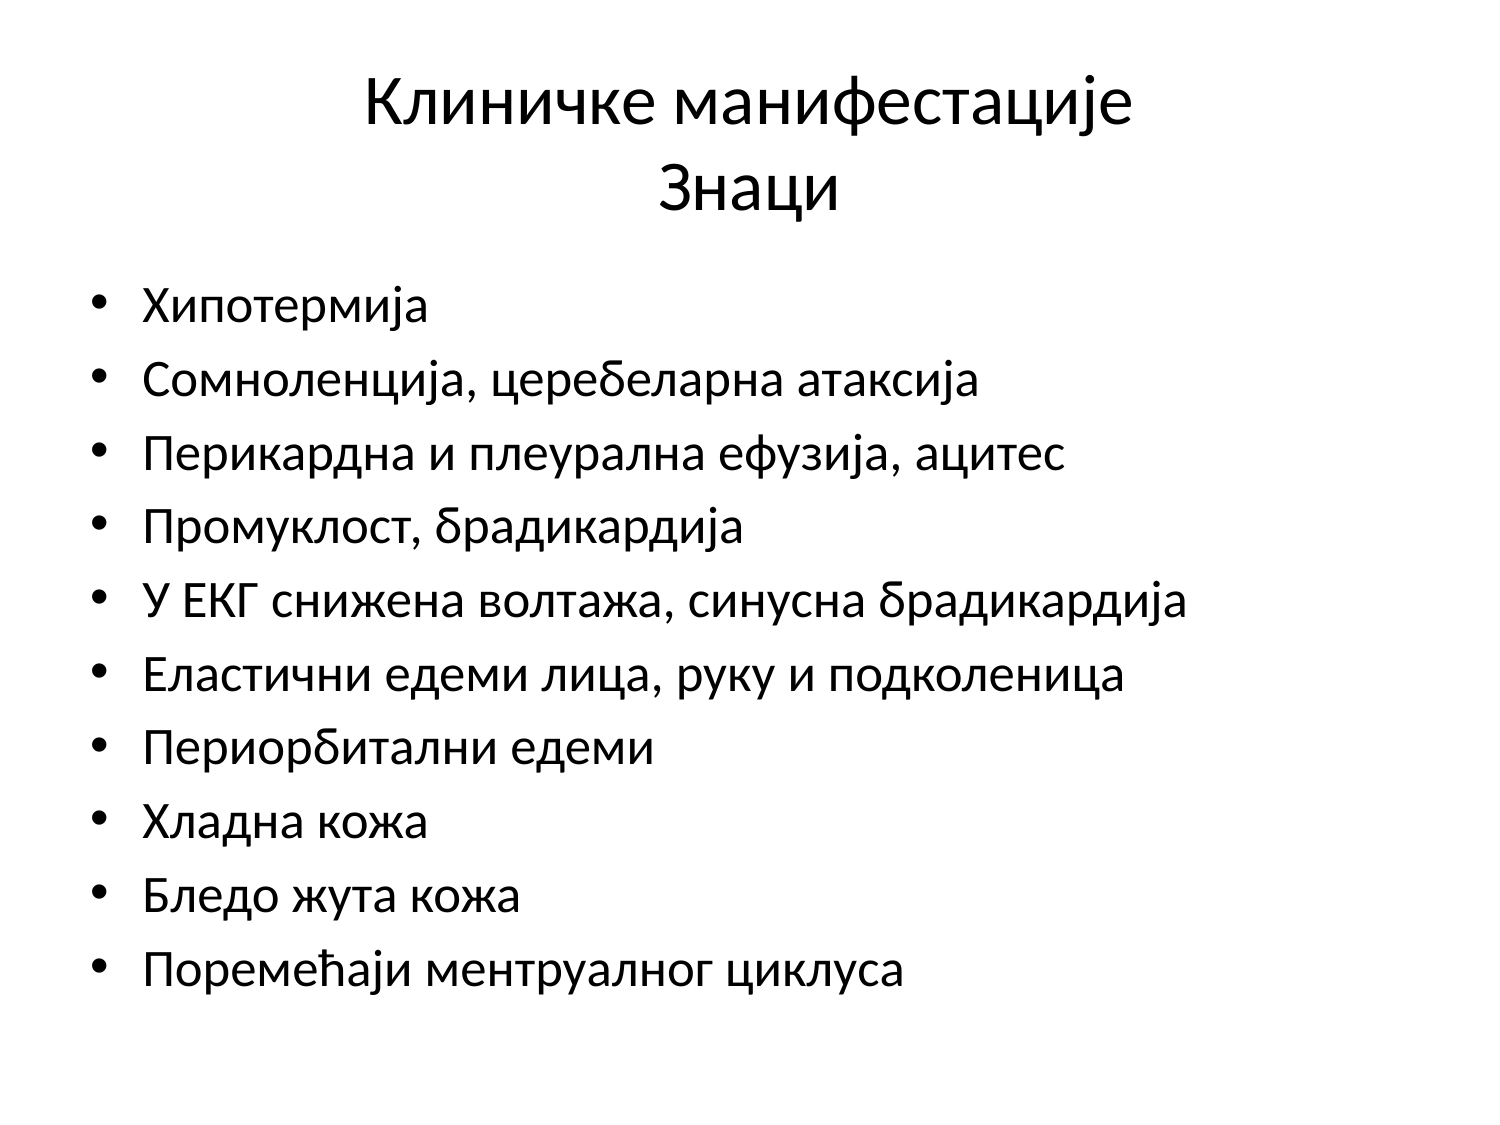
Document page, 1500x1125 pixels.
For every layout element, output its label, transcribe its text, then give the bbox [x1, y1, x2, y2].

title Клиничке манифестације Знаци [75, 45, 1425, 233]
list Хипотермија Сомноленција, церебеларна атаксија Перикардна и плеурална ефузија, ацитес Промуклост, брадикардија У ЕКГ снижена волтажа, синусна брадикардија Еластични едеми лица, руку и подколеница Периорбитални едеми Хладна кожа Бледо жута кожа Поремећаји ментруалног циклуса [75, 262, 1425, 1005]
